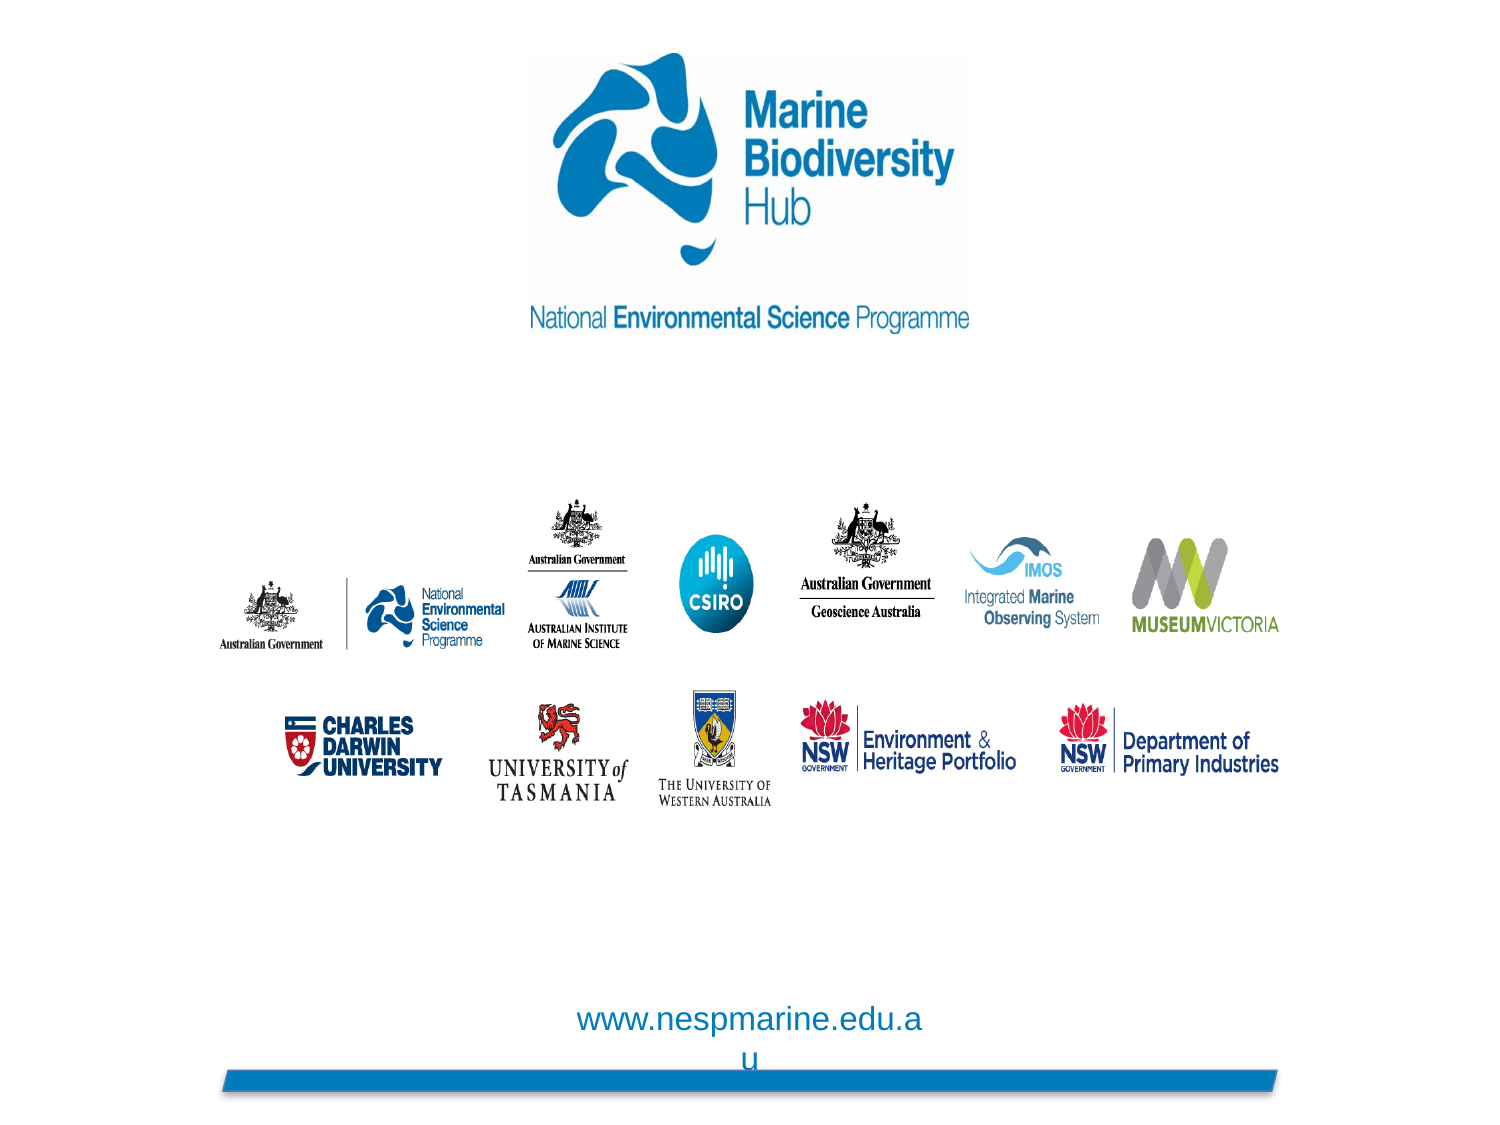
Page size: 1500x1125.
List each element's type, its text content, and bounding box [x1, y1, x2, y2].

text_box [222, 1069, 1278, 1092]
text_box www.nespmarine.edu.au [552, 1009, 948, 1064]
picture [531, 53, 969, 335]
picture [187, 479, 1314, 826]
